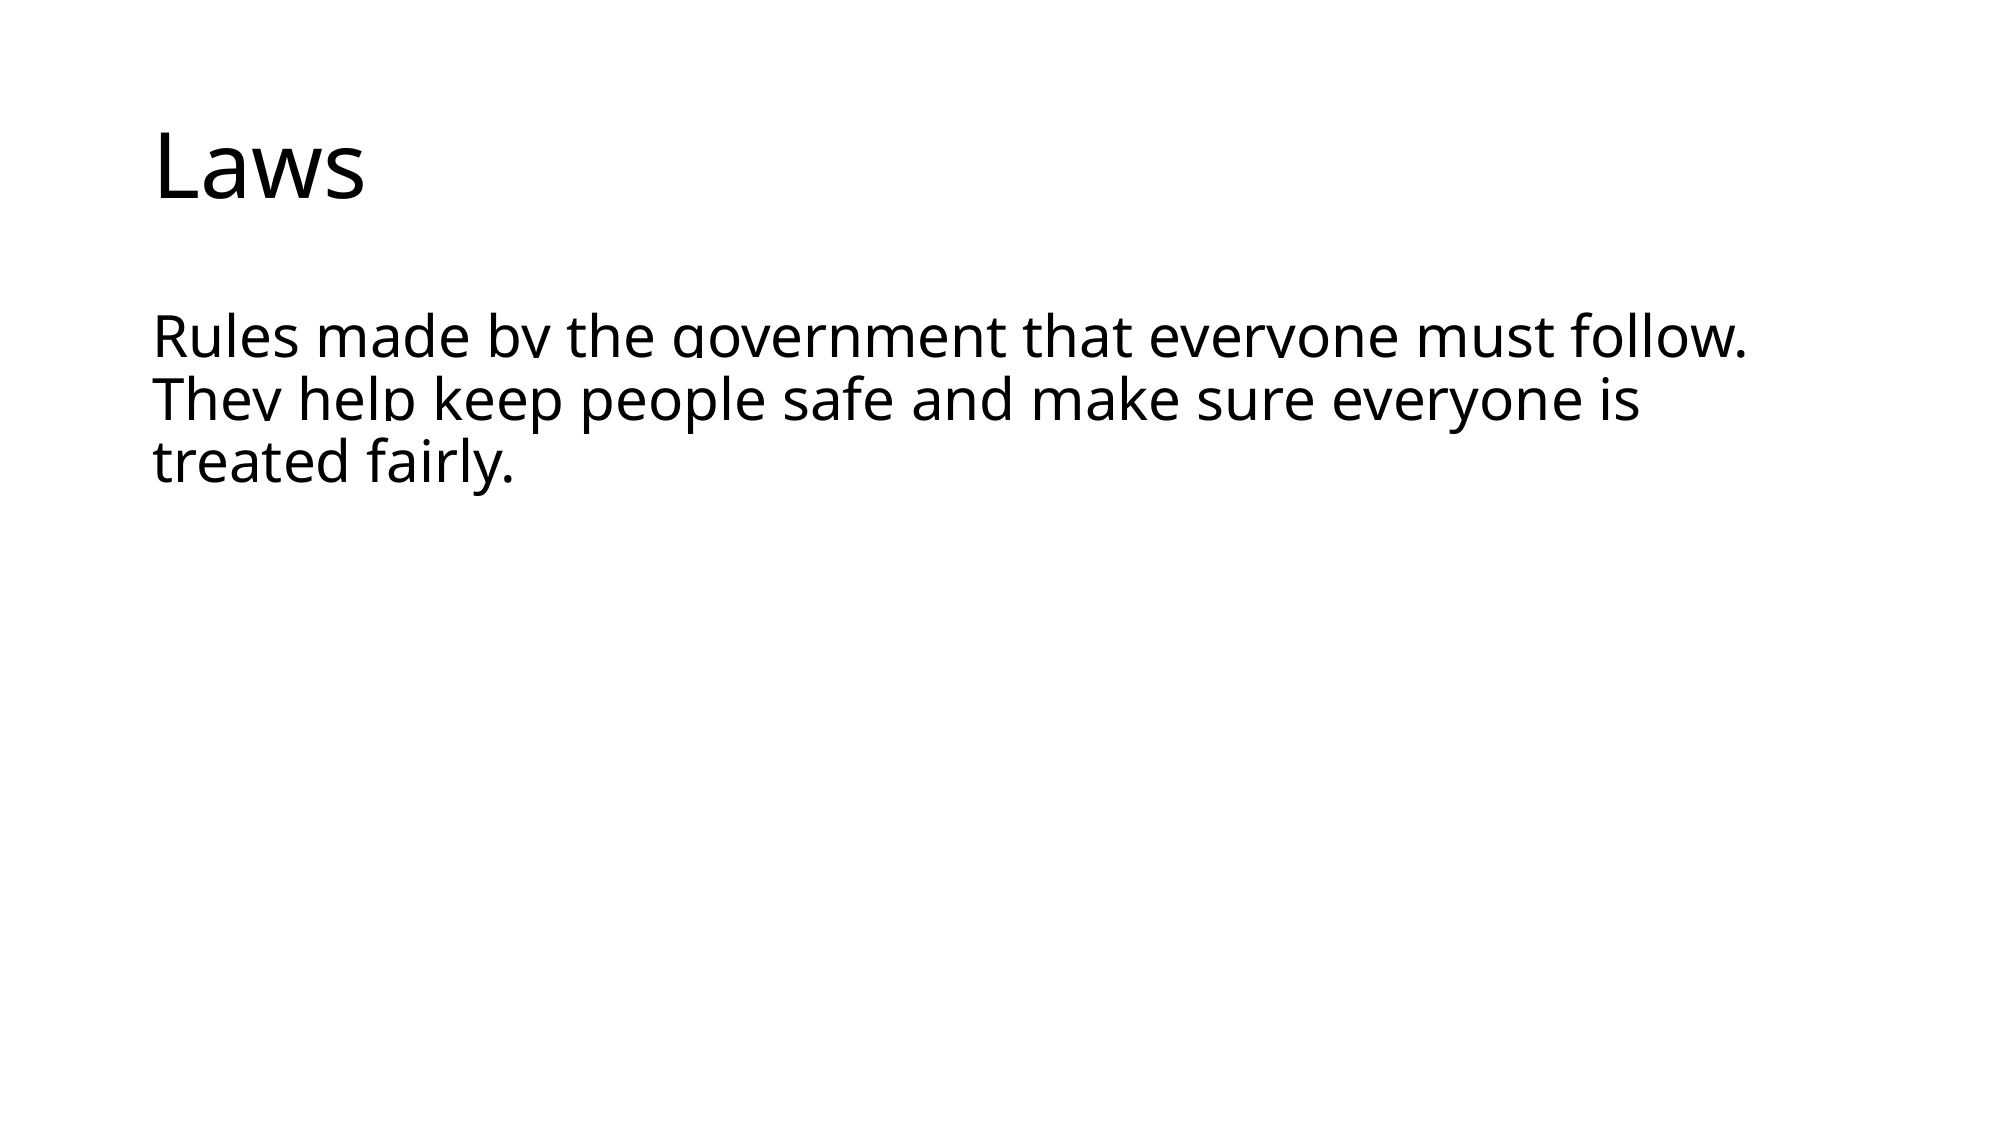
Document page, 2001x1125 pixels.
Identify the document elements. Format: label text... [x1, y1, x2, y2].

title Laws [137, 59, 1863, 278]
list Rules made by the government that everyone must follow. They help keep people safe and make sure everyone is treated fairly. [137, 299, 1863, 1014]
